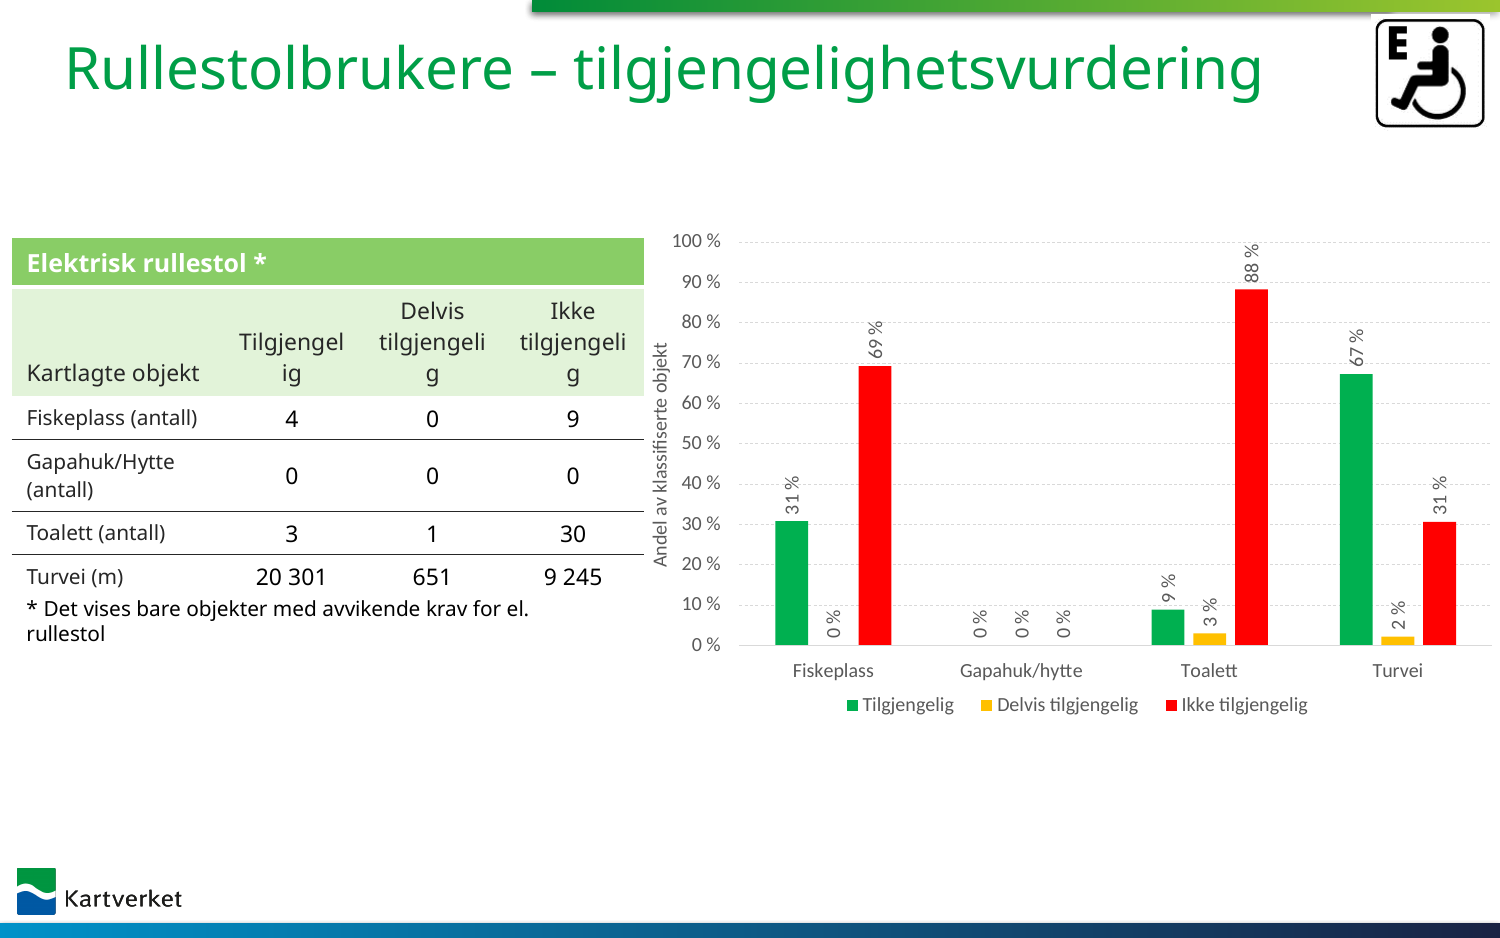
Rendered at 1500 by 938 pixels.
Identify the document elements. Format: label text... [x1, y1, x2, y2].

table_header Elektrisk rullestol * [12, 238, 638, 285]
table_cell 9 245 [503, 555, 638, 598]
table_cell Kartlagte objekt [12, 289, 222, 396]
table_cell Fiskeplass (antall) [12, 396, 222, 439]
table_cell 0 [362, 396, 503, 439]
picture [643, 218, 1500, 728]
table_cell 0 [503, 440, 638, 511]
table_cell Delvis tilgjengelig [362, 289, 503, 396]
table_cell Turvei (m) [12, 555, 222, 588]
table_cell Gapahuk/Hytte (antall) [12, 440, 222, 511]
table_cell 30 [503, 512, 638, 554]
table_cell 651 [362, 555, 503, 588]
table_cell 1 [362, 512, 503, 554]
table_cell 4 [222, 396, 362, 439]
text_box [1371, 13, 1491, 133]
table_cell 20 301 [222, 555, 362, 588]
table_cell 9 [503, 396, 638, 439]
table_cell Tilgjengelig [222, 289, 362, 396]
table_cell 3 [222, 512, 362, 554]
table_cell Ikke tilgjengelig [503, 289, 638, 396]
table_cell Toalett (antall) [12, 512, 222, 554]
text_box Rullestolbrukere – tilgjengelighetsvurdering [49, 12, 1372, 109]
text_box * Det vises bare objekter med avvikende krav for el. rullestol [11, 588, 597, 653]
table_cell 0 [222, 440, 362, 511]
table_cell 0 [362, 440, 503, 511]
